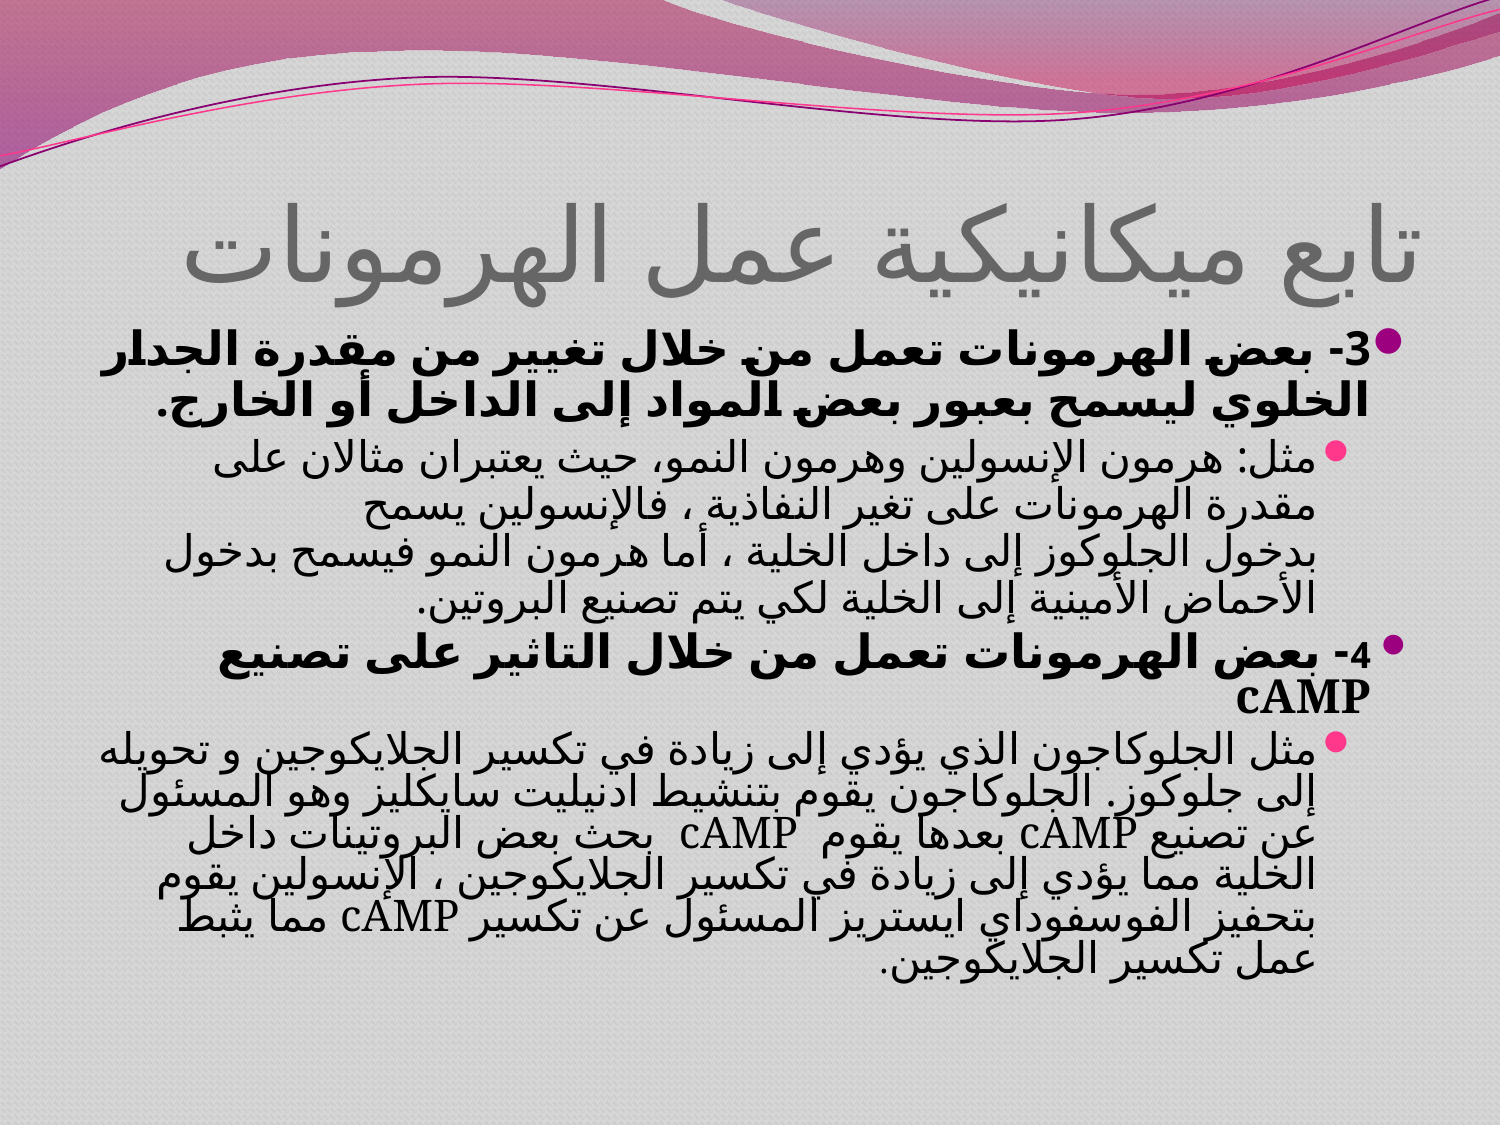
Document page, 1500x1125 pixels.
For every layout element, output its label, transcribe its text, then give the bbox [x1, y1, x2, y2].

list 3- بعض الهرمونات تعمل من خلال تغيير من مقدرة الجدار الخلوي ليسمح بعبور بعض المواد إلى الداخل أو الخارج. مثل: هرمون الإنسولين وهرمون النمو، حيث يعتبران مثالان على مقدرة الهرمونات على تغير النفاذية ، فالإنسولين يسمح بدخول الجلوكوز إلى داخل الخلية ، أما هرمون النمو فيسمح بدخول الأحماض الأمينية إلى الخلية لكي يتم تصنيع البروتين. 4- بعض الهرمونات تعمل من خلال التاثير على تصنيع cAMP مثل الجلوكاجون الذي يؤدي إلى زيادة في تكسير الجلايكوجين و تحويله إلى جلوكوز. الجلوكاجون يقوم بتنشيط ادنيليت سايكليز وهو المسئول عن تصنيع cAMP بعدها يقوم cAMP بحث بعض البروتينات داخل الخلية مما يؤدي إلى زيادة في تكسير الجلايكوجين ، الإنسولين يقوم بتحفيز الفوسفوداي ايستريز المسئول عن تكسير cAMP مما يثبط عمل تكسير الجلايكوجين. [75, 317, 1425, 1038]
title تابع ميكانيكية عمل الهرمونات [75, 115, 1425, 303]
